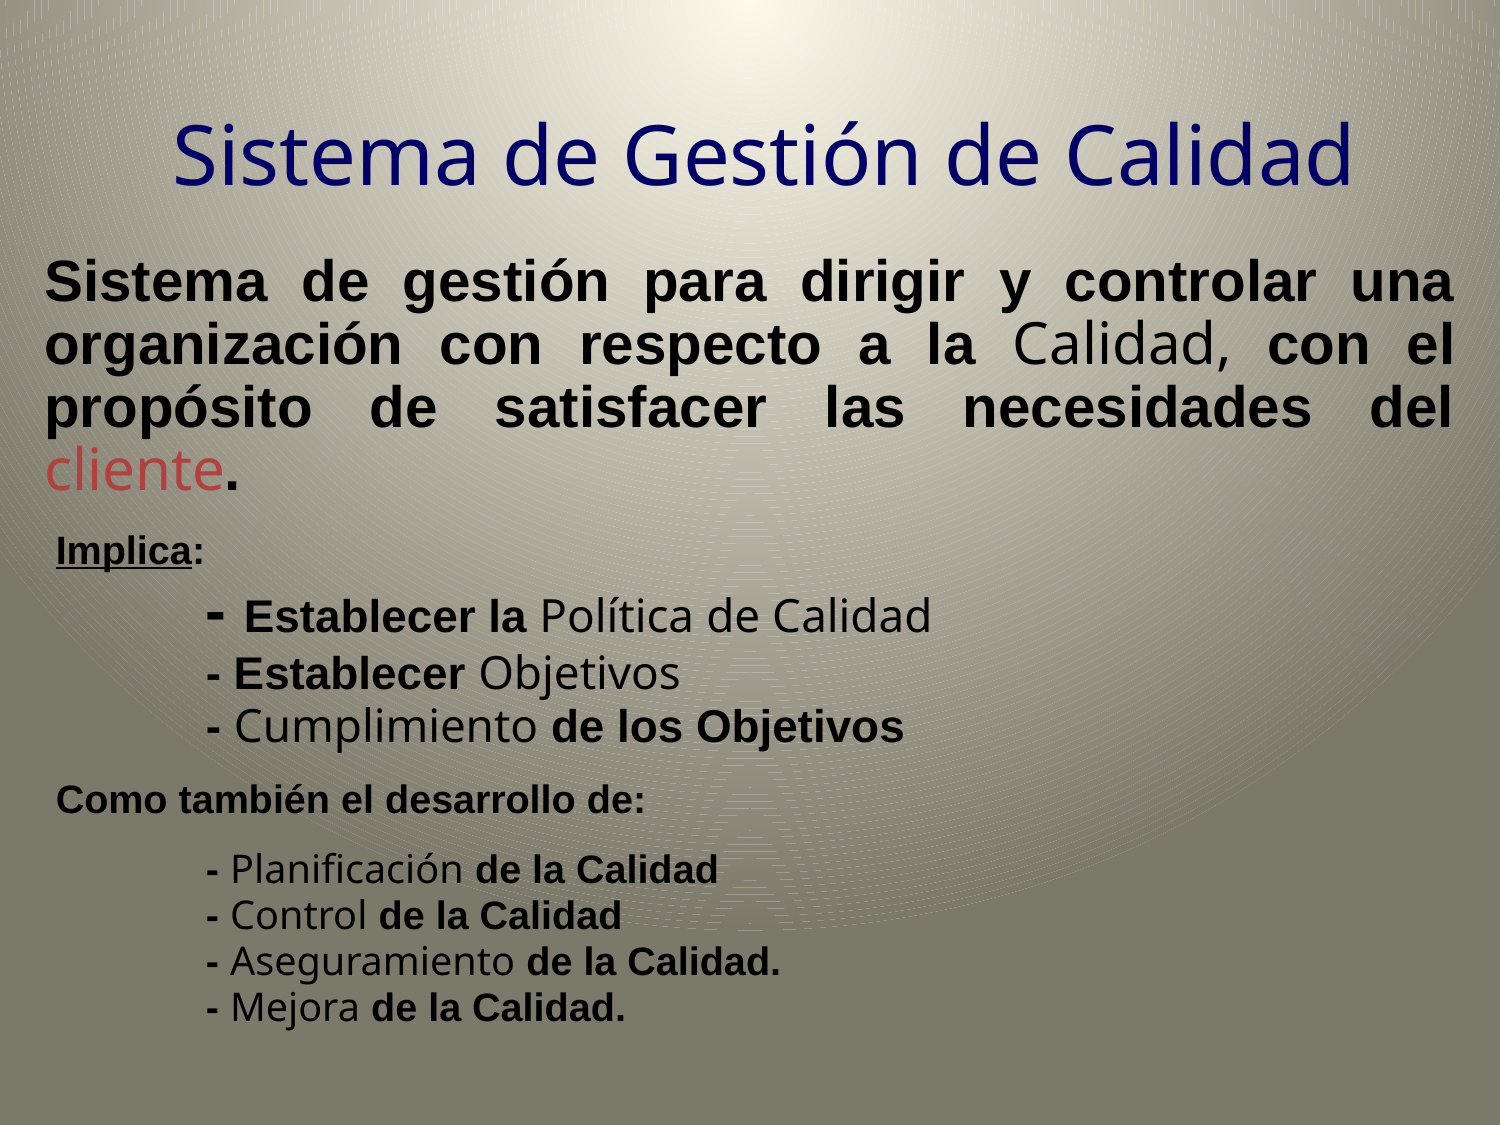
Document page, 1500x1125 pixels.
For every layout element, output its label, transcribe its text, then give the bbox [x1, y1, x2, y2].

text_box Implica: - Establecer la Política de Calidad - Establecer Objetivos - Cumplimiento de los Objetivos Como también el desarrollo de: - Planificación de la Calidad - Control de la Calidad - Aseguramiento de la Calidad. - Mejora de la Calidad. [41, 527, 1471, 1094]
title Sistema de Gestión de Calidad [29, 89, 1500, 215]
subtitle Sistema de gestión para dirigir y controlar una organización con respecto a la Calidad, con el propósito de satisfacer las necesidades del cliente. [29, 243, 1472, 561]
